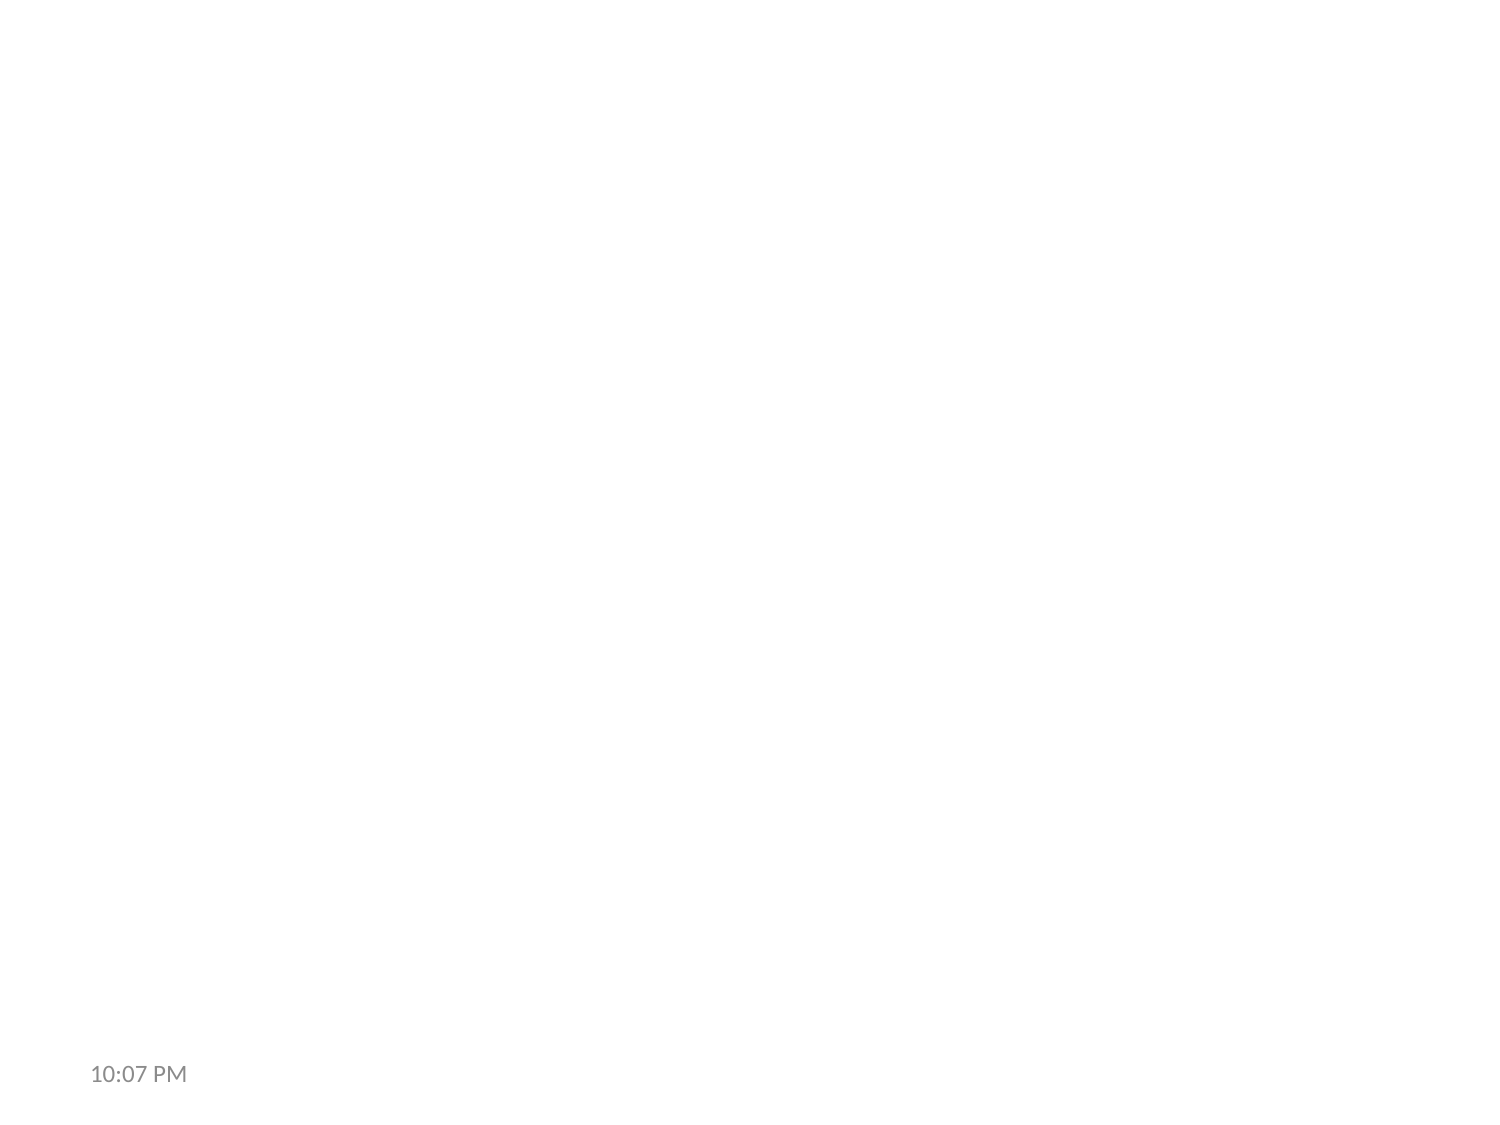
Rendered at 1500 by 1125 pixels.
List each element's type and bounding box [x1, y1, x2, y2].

slide_number [75, 1042, 425, 1103]
